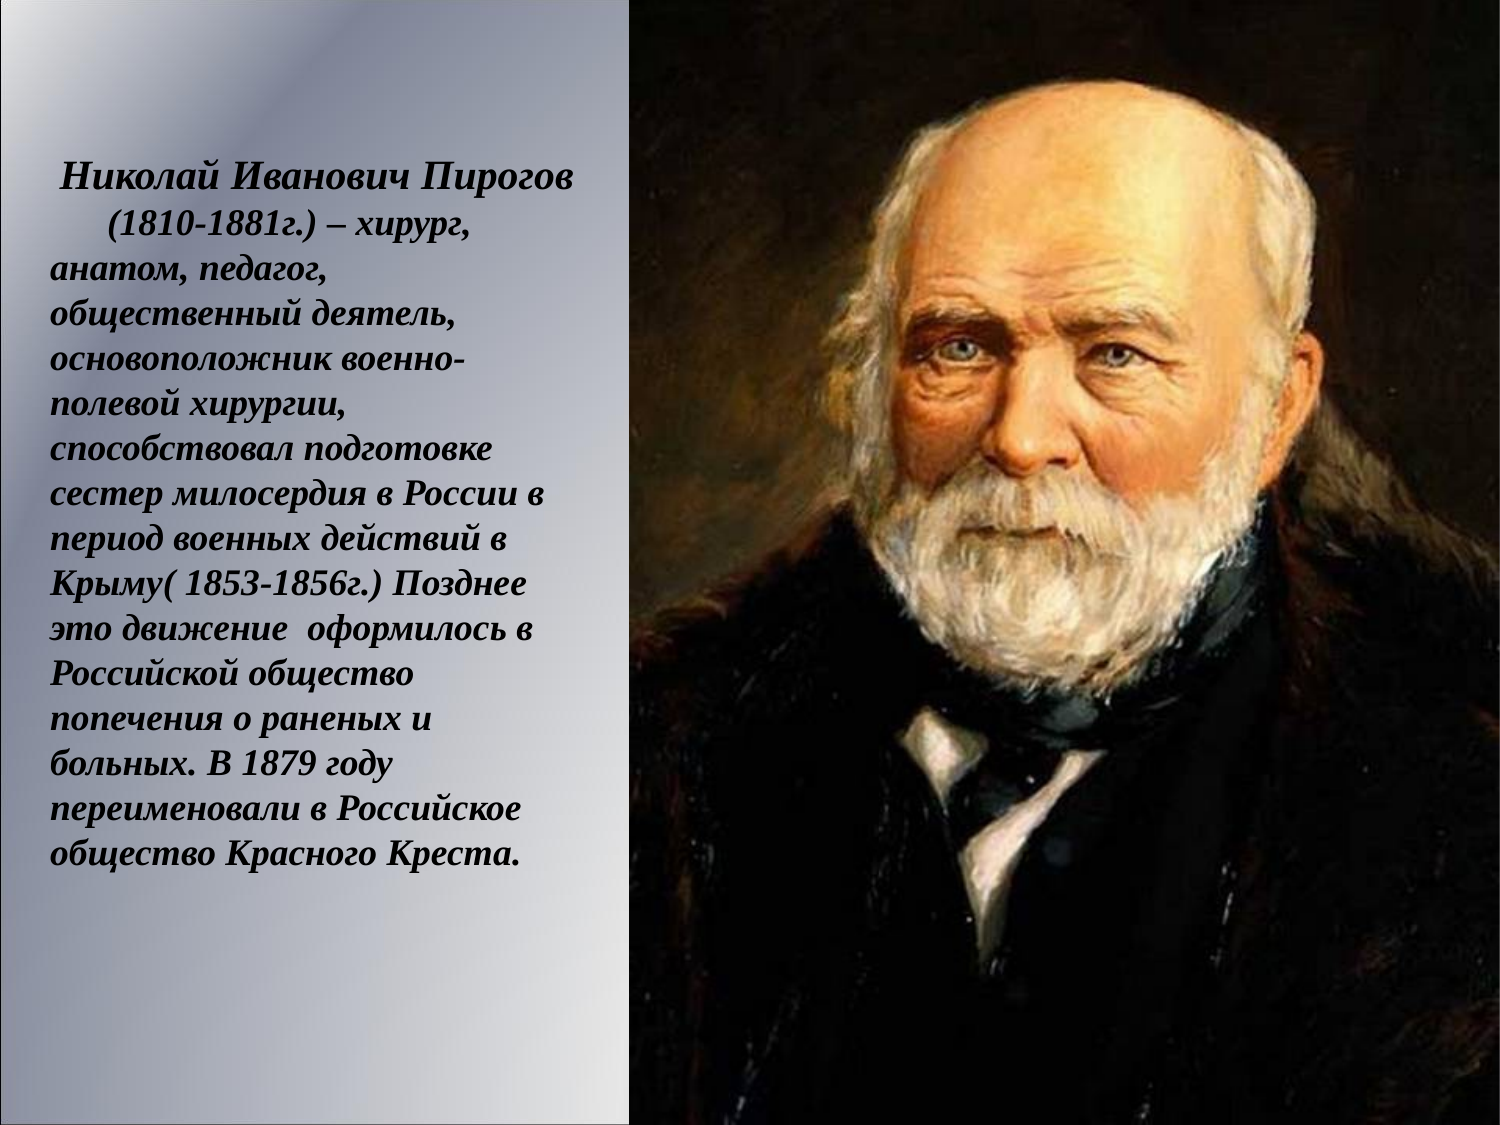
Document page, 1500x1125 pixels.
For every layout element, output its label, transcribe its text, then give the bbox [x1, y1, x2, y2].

text_box Николай Иванович Пирогов (1810-1881г.) – хирург, анатом, педагог, общественный деятель, основоположник военно-полевой хирургии, способствовал подготовке сестер милосердия в России в период военных действий в Крыму( 1853-1856г.) Позднее это движение оформилось в Российской общество попечения о раненых и больных. В 1879 году переименовали в Российское общество Красного Креста. [35, 140, 598, 888]
picture [0, 0, 1500, 1125]
